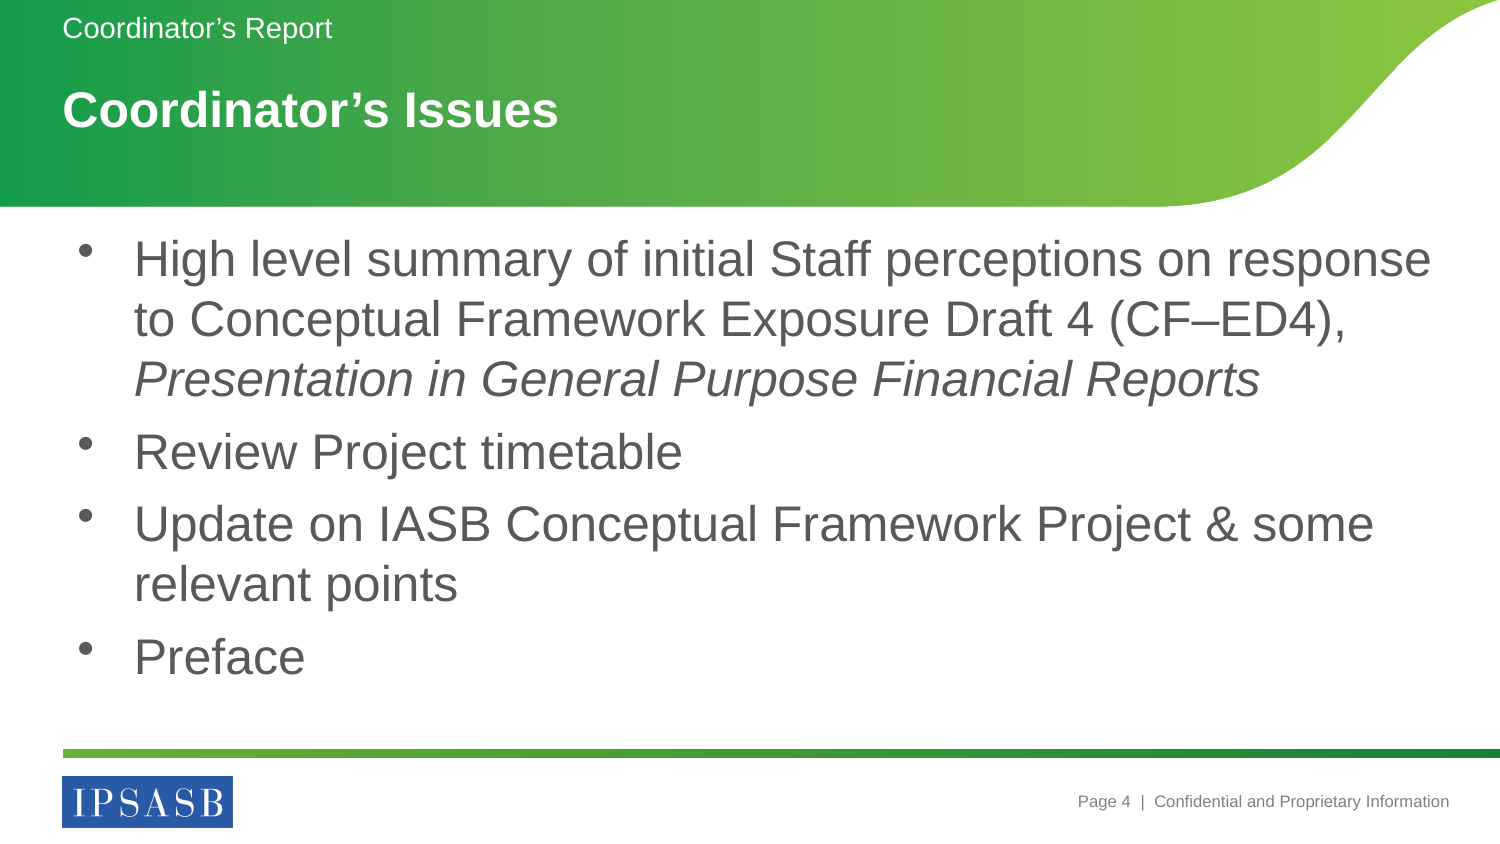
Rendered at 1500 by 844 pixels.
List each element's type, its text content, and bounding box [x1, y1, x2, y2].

picture [62, 776, 233, 828]
picture [0, 0, 1500, 207]
subtitle Coordinator’s Report [62, 9, 500, 38]
list High level summary of initial Staff perceptions on response to Conceptual Framework Exposure Draft 4 (CF–ED4), Presentation in General Purpose Financial Reports Review Project timetable Update on IASB Conceptual Framework Project & some relevant points Preface [62, 146, 1450, 724]
title Coordinator’s Issues [62, 75, 1300, 141]
